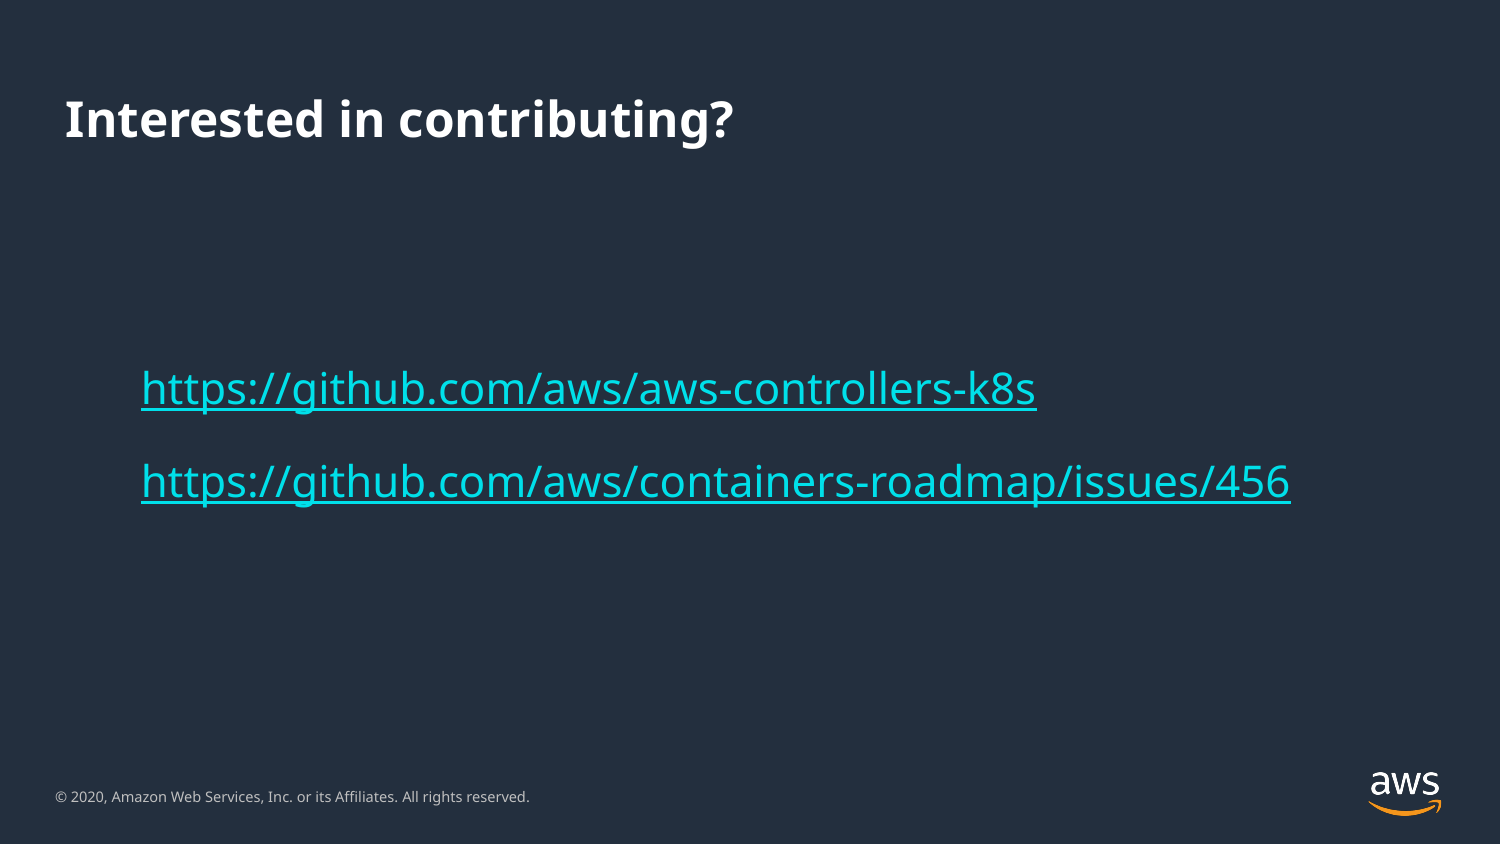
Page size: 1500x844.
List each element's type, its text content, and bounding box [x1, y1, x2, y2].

text_box https://github.com/aws/aws-controllers-k8s https://github.com/aws/containers-roadmap/issues/456 [51, 189, 1449, 750]
text_box Interested in contributing? [51, 72, 1449, 167]
